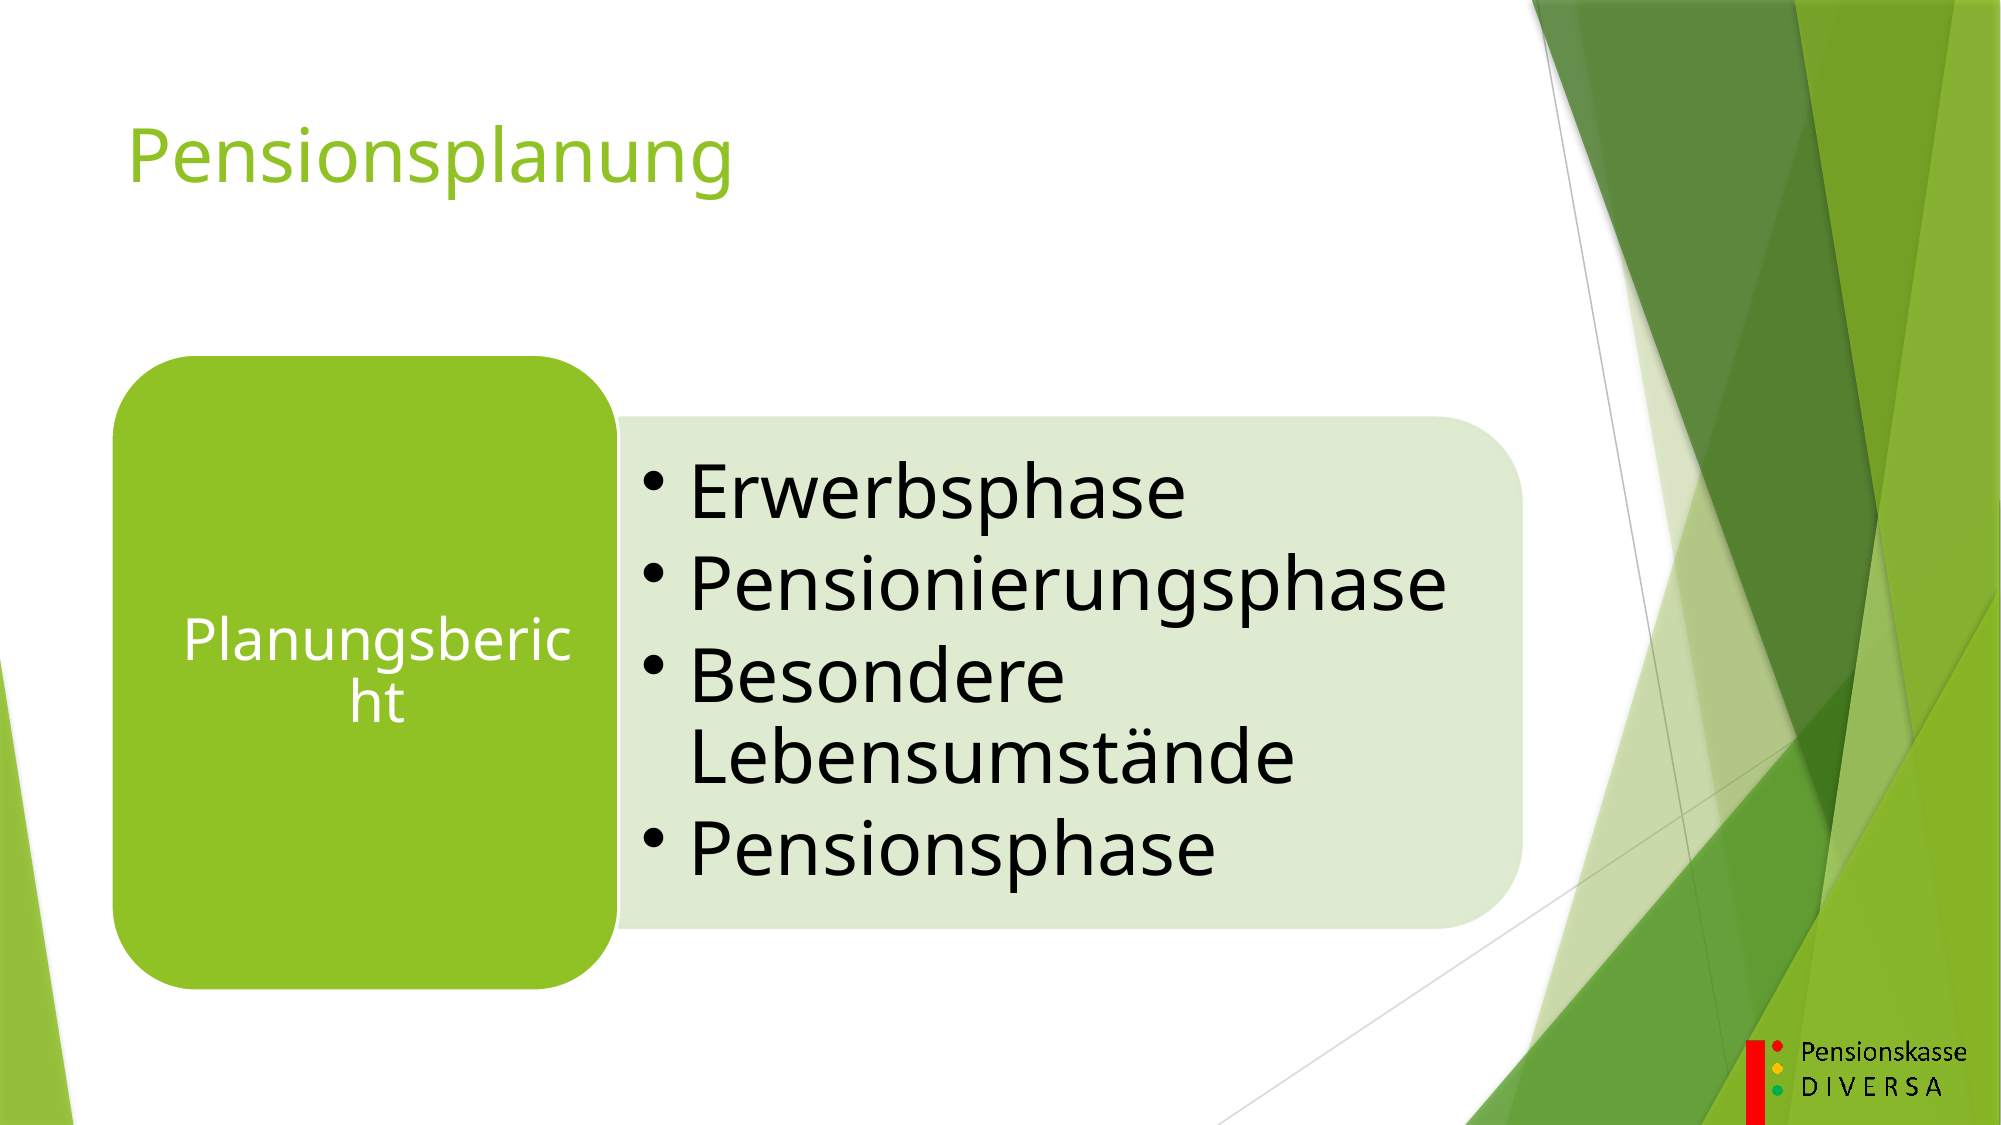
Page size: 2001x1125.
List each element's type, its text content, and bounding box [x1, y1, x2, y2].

title Pensionsplanung [111, 99, 1522, 317]
picture [1746, 1023, 2001, 1125]
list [110, 353, 1522, 992]
